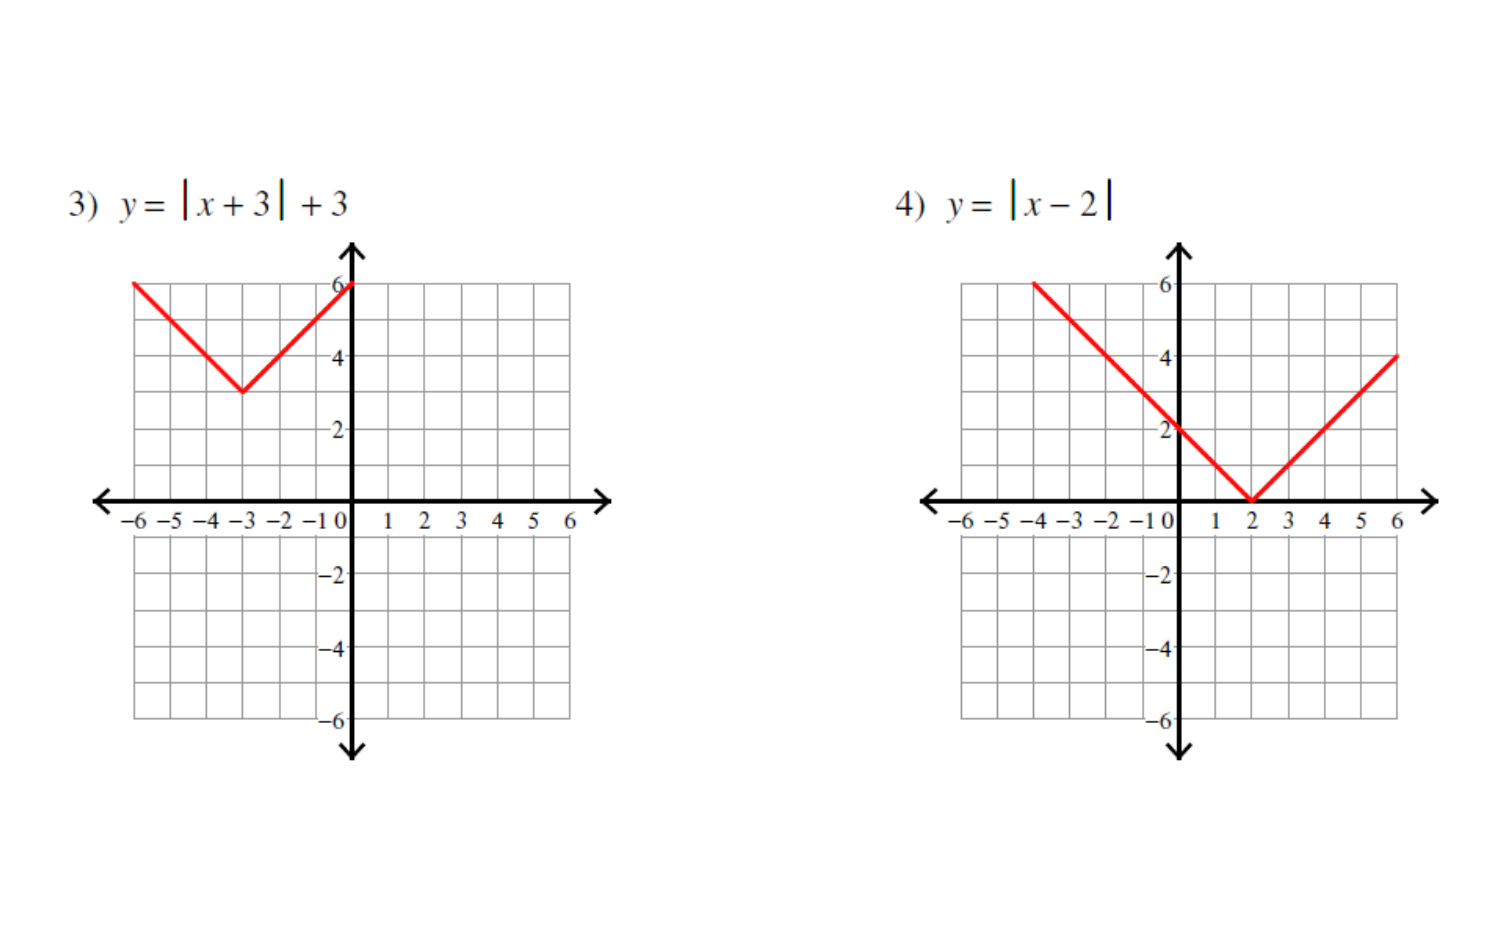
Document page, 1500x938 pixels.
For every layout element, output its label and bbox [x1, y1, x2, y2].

picture [56, 166, 1444, 772]
